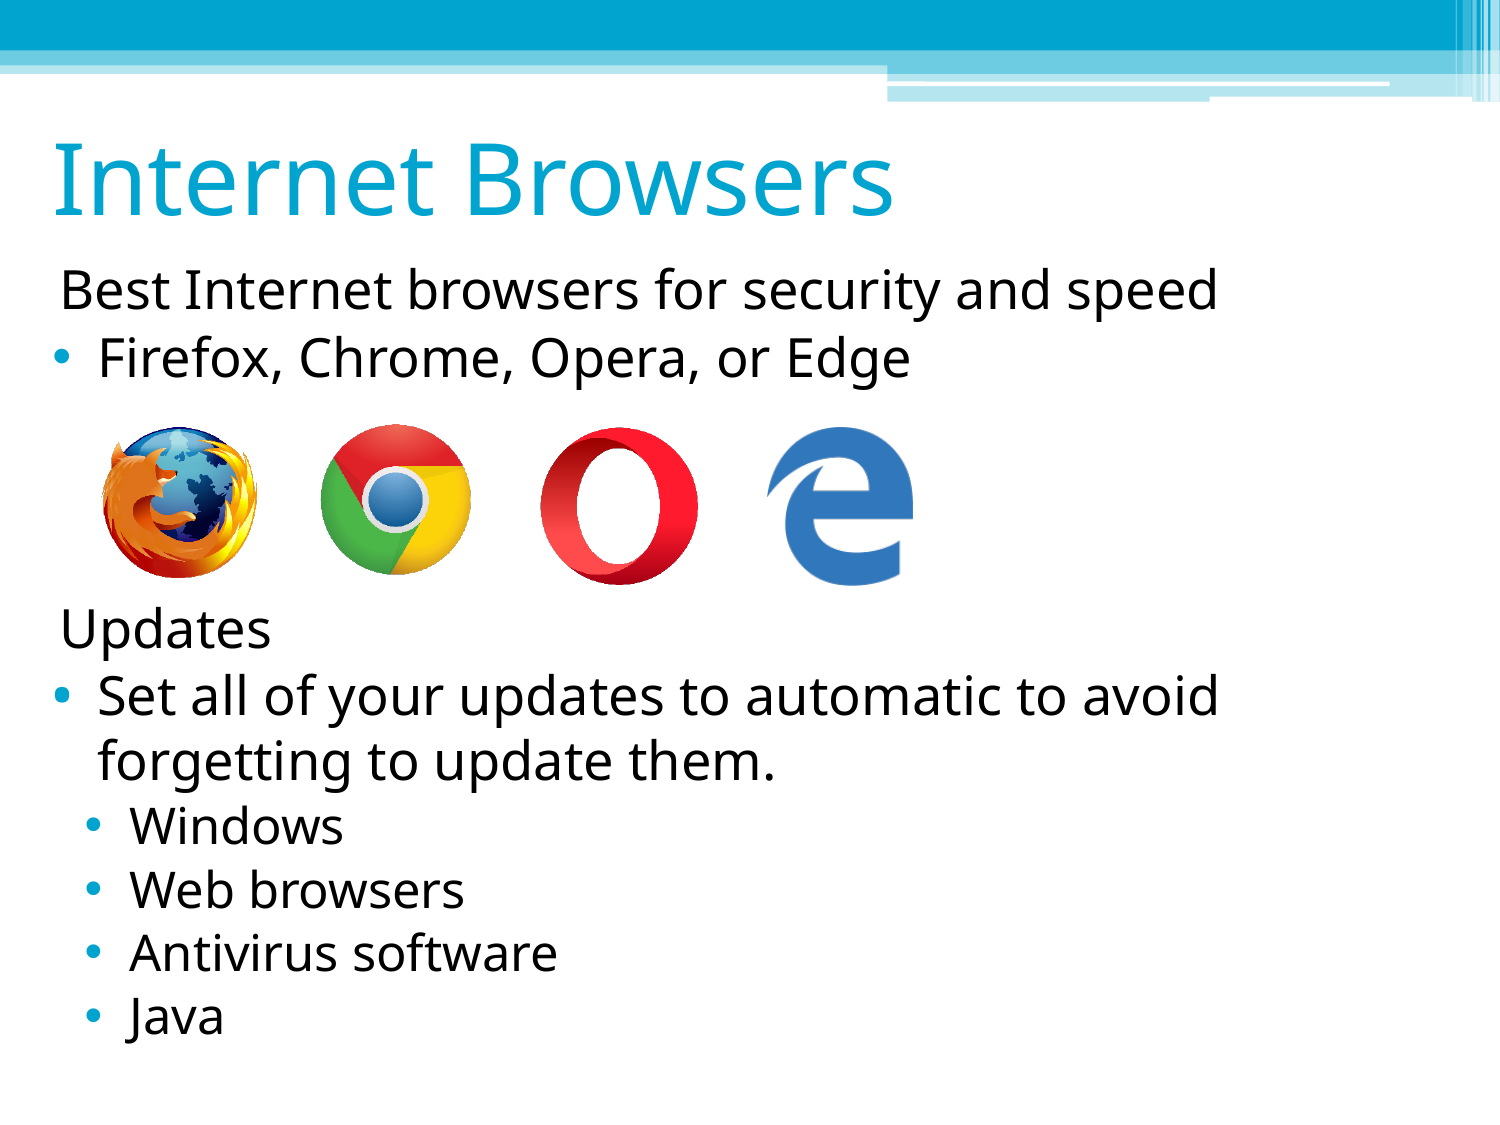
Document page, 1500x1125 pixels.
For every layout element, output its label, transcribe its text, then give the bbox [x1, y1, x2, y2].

picture [524, 412, 713, 600]
picture [767, 427, 913, 586]
picture [101, 427, 257, 578]
picture [320, 424, 471, 575]
title Internet Browsers [37, 87, 1388, 263]
list Best Internet browsers for security and speed Firefox, Chrome, Opera, or Edge Updates Set all of your updates to automatic to avoid forgetting to update them. Windows Web browsers Antivirus software Java [37, 248, 1500, 1125]
